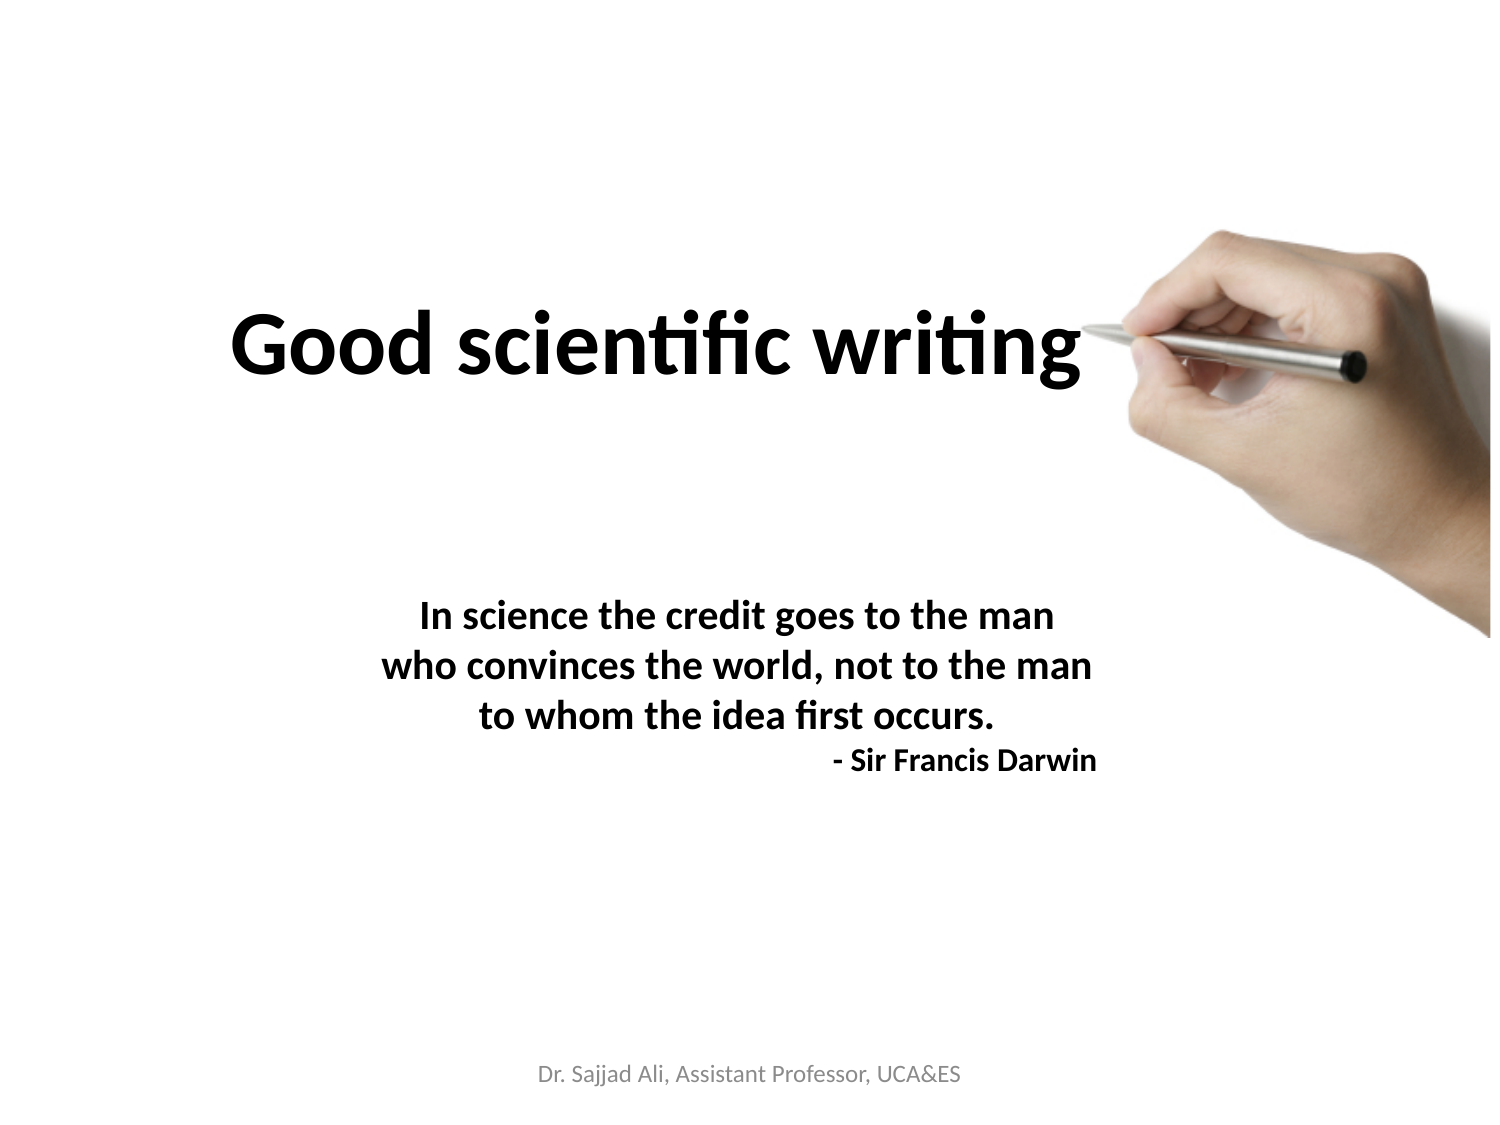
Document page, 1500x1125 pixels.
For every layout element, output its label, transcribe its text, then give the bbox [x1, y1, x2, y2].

text_box In science the credit goes to the man who convinces the world, not to the man to whom the idea first occurs. - Sir Francis Darwin [362, 580, 1113, 786]
title Good scientific writing [125, 262, 928, 413]
footer Dr. Sajjad Ali, Assistant Professor, UCA&ES [512, 1042, 988, 1103]
picture [933, 144, 1491, 638]
